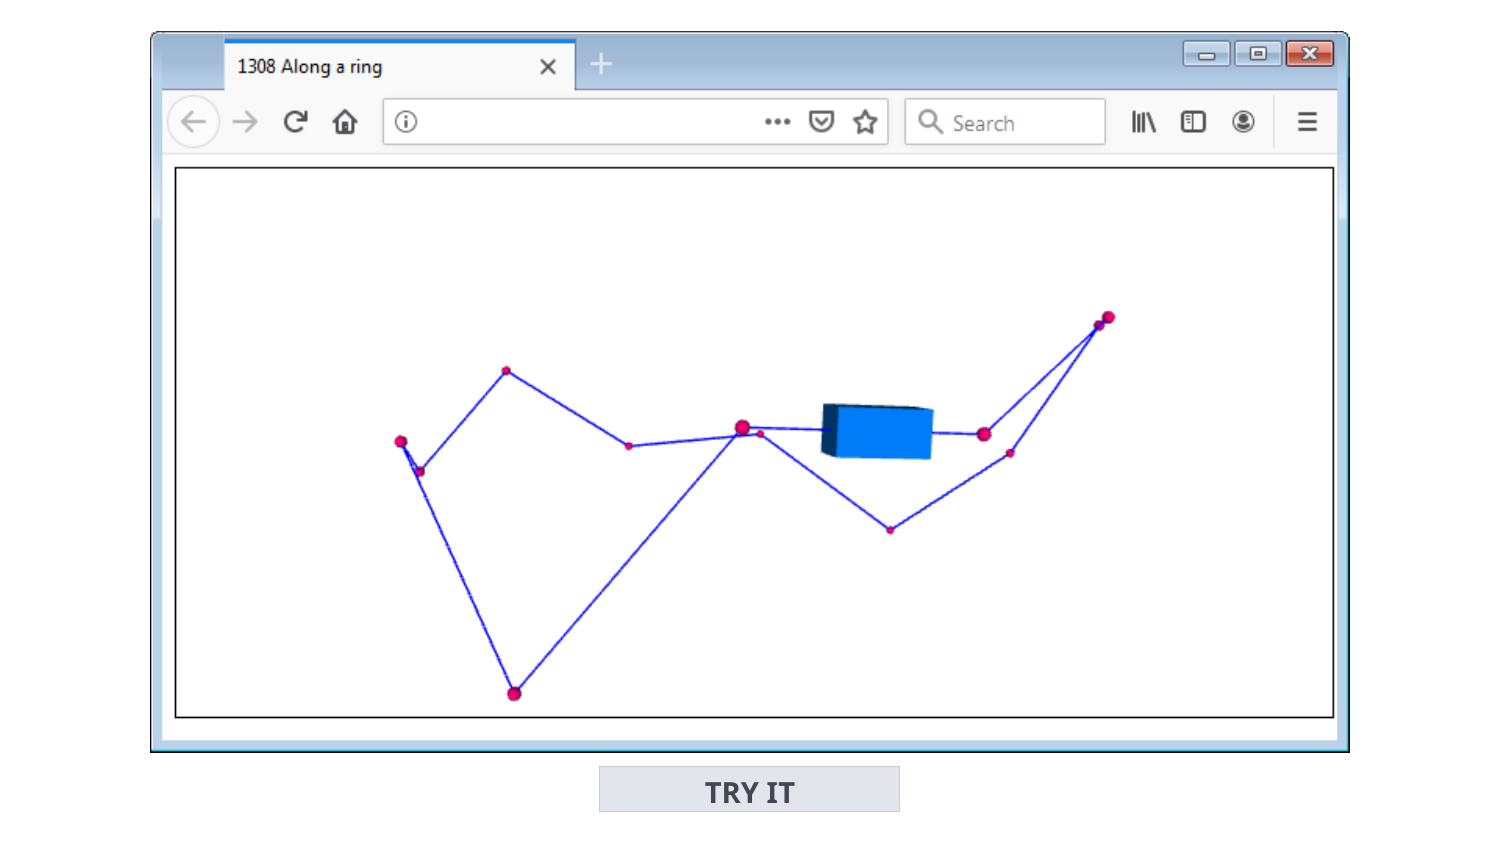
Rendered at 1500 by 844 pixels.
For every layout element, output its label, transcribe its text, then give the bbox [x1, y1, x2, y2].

text_box TRY IT [599, 766, 900, 812]
picture [149, 31, 1351, 753]
